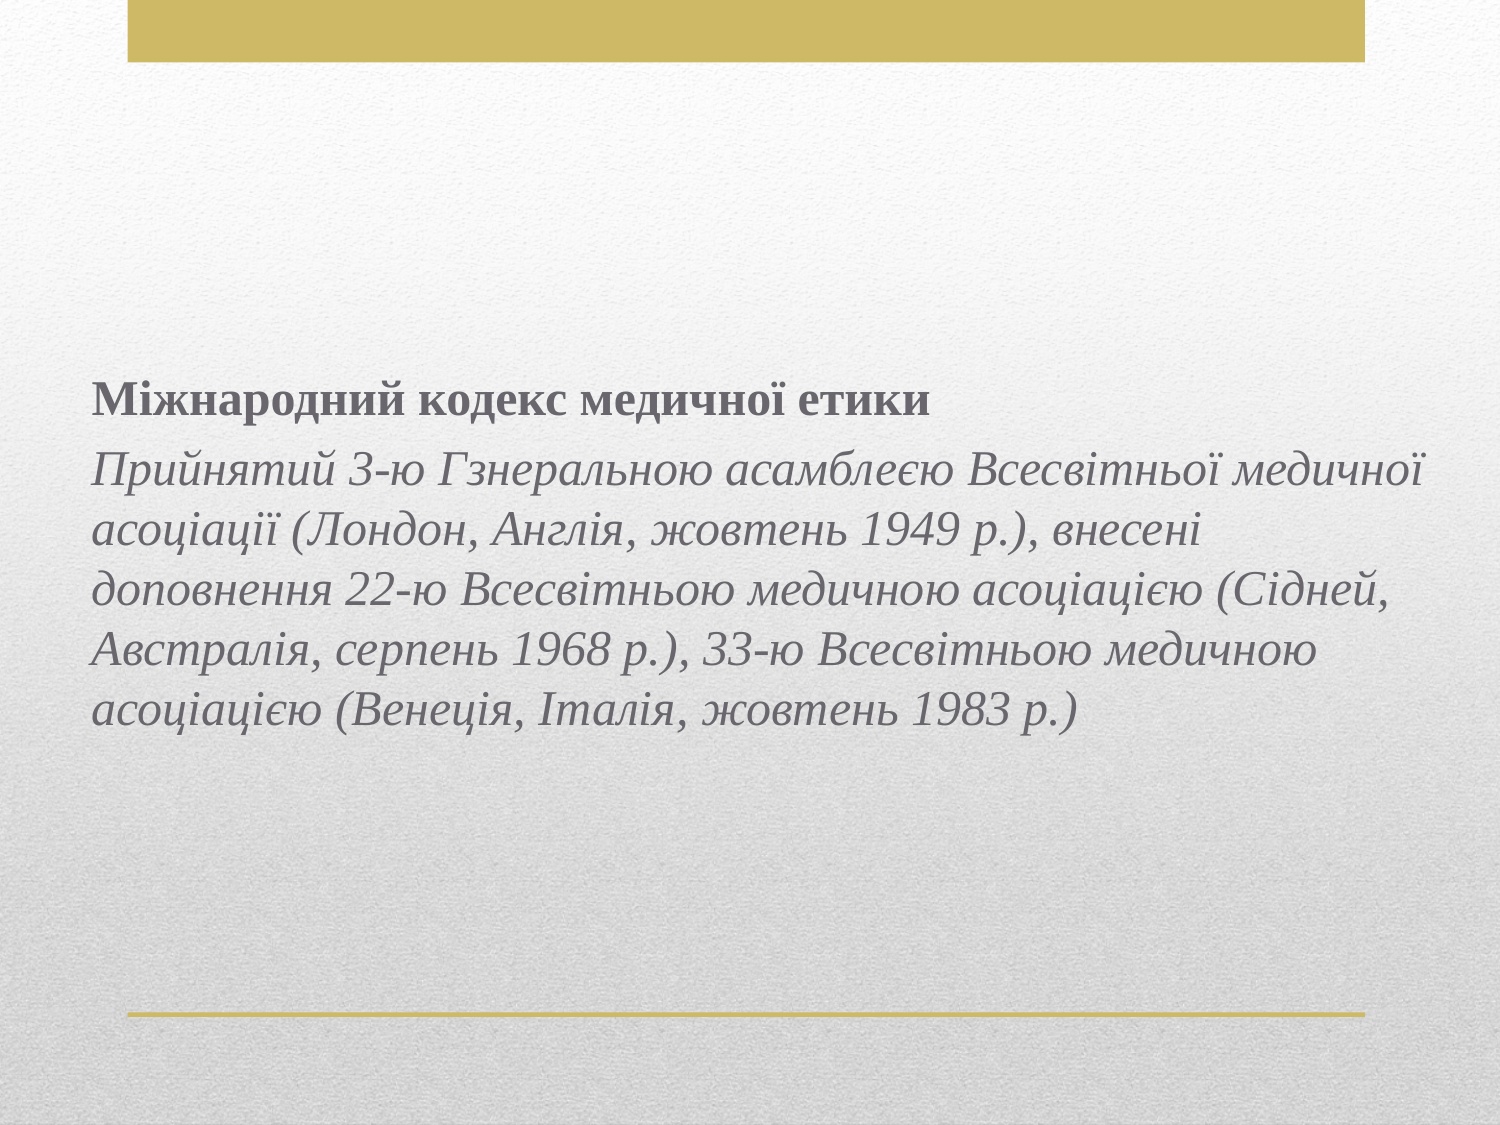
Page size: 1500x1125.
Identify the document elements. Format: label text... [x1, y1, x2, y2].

list Міжнародний кодекс медичної етики Прийнятий 3-ю Гзнеральною асамблеєю Всесвітньої медичної асоціації (Лондон, Англія, жовтень 1949 р.), внесені доповнення 22-ю Всесвітньою медичною асоціацією (Сідней, Австралія, серпень 1968 р.), 33-ю Всесвітньою медичною асоціацією (Венеція, Італія, жовтень 1983 р.) [76, 30, 1459, 1071]
